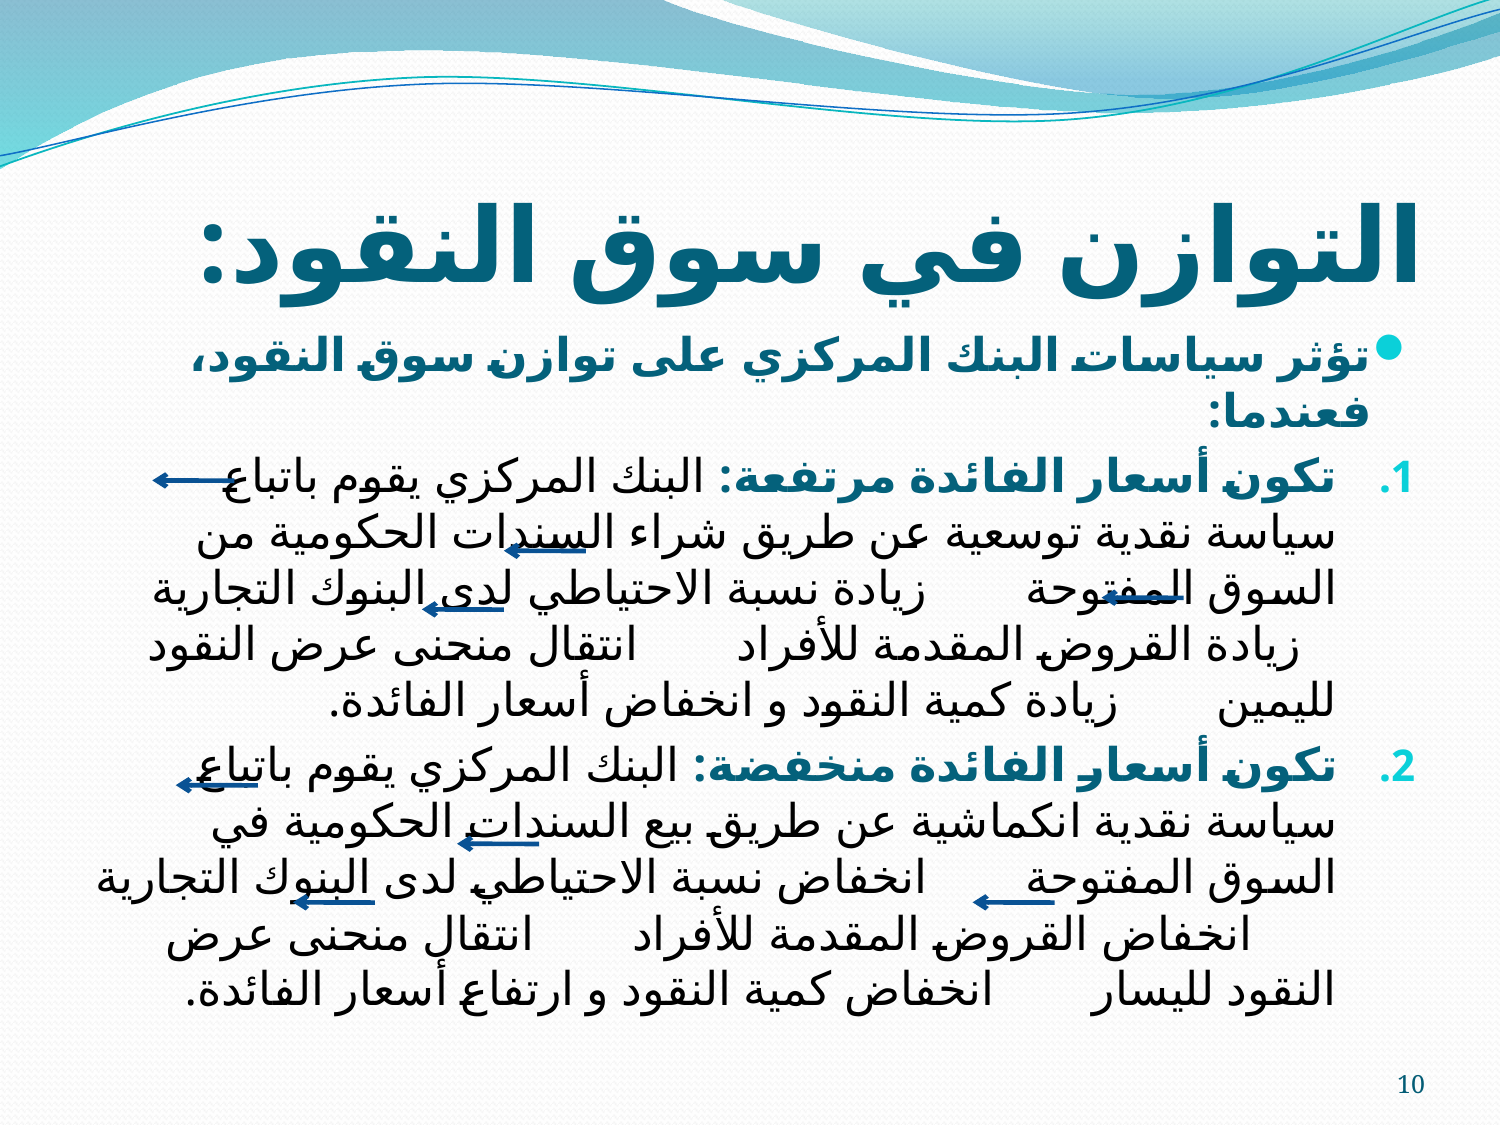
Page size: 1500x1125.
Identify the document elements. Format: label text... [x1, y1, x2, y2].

list تؤثر سياسات البنك المركزي على توازن سوق النقود، فعندما: تكون أسعار الفائدة مرتفعة: البنك المركزي يقوم باتباع سياسة نقدية توسعية عن طريق شراء السندات الحكومية من السوق المفتوحة زيادة نسبة الاحتياطي لدى البنوك التجارية زيادة القروض المقدمة للأفراد انتقال منحنى عرض النقود لليمين زيادة كمية النقود و انخفاض أسعار الفائدة. تكون أسعار الفائدة منخفضة: البنك المركزي يقوم باتباع سياسة نقدية انكماشية عن طريق بيع السندات الحكومية في السوق المفتوحة انخفاض نسبة الاحتياطي لدى البنوك التجارية انخفاض القروض المقدمة للأفراد انتقال منحنى عرض النقود لليسار انخفاض كمية النقود و ارتفاع أسعار الفائدة. [75, 317, 1425, 1038]
slide_number 10 [1299, 1042, 1425, 1103]
title التوازن في سوق النقود: [75, 115, 1425, 303]
